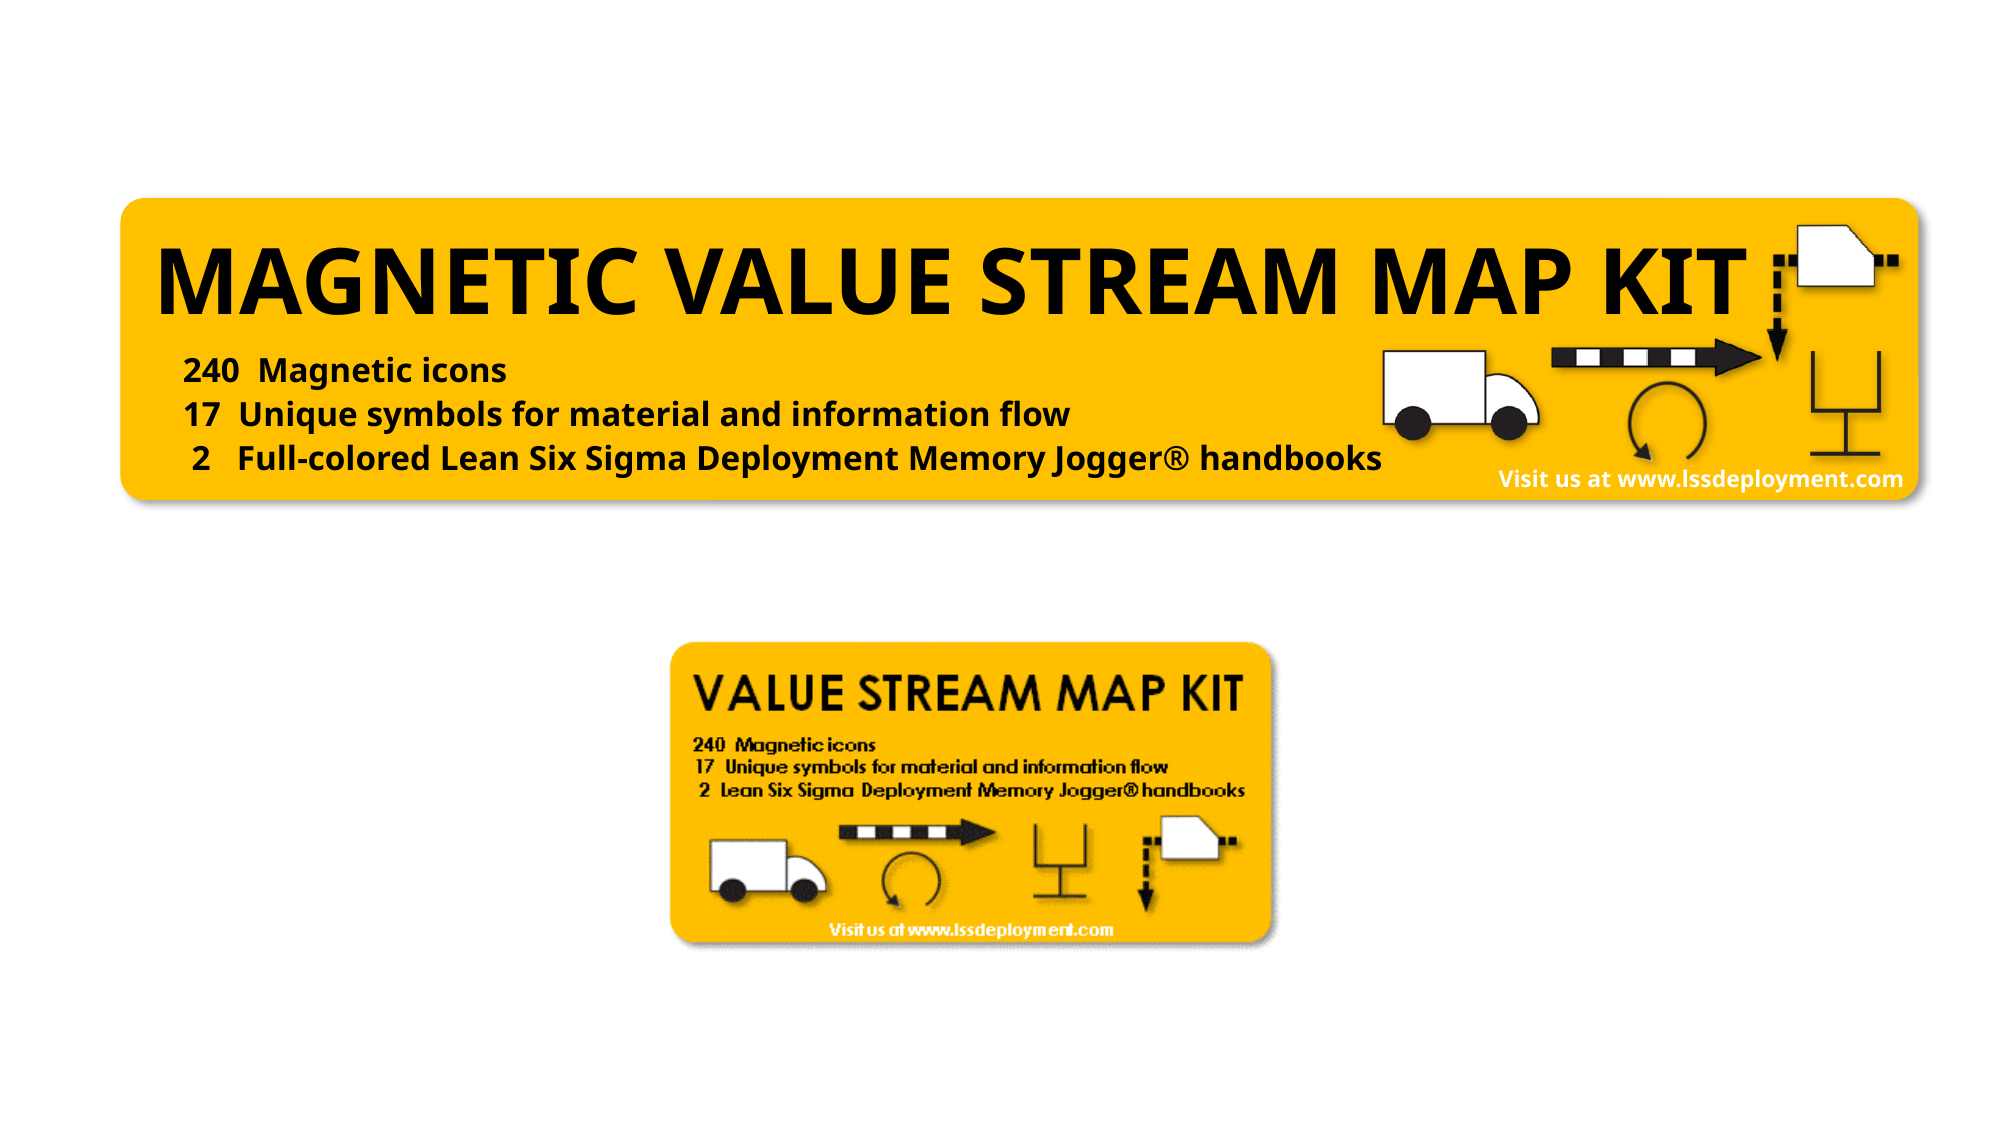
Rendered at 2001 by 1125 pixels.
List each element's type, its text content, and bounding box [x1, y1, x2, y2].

text_box MAGNETIC VALUE STREAM MAP KIT [138, 215, 1786, 338]
text_box 240 Magnetic icons 17 Unique symbols for material and information flow 2 Full-colored Lean Six Sigma Deployment Memory Jogger® handbooks [133, 338, 1483, 485]
picture [661, 636, 1287, 958]
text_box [1374, 216, 1905, 475]
text_box [119, 197, 1920, 502]
text_box Visit us at www.lssdeployment.com [1483, 457, 1920, 500]
